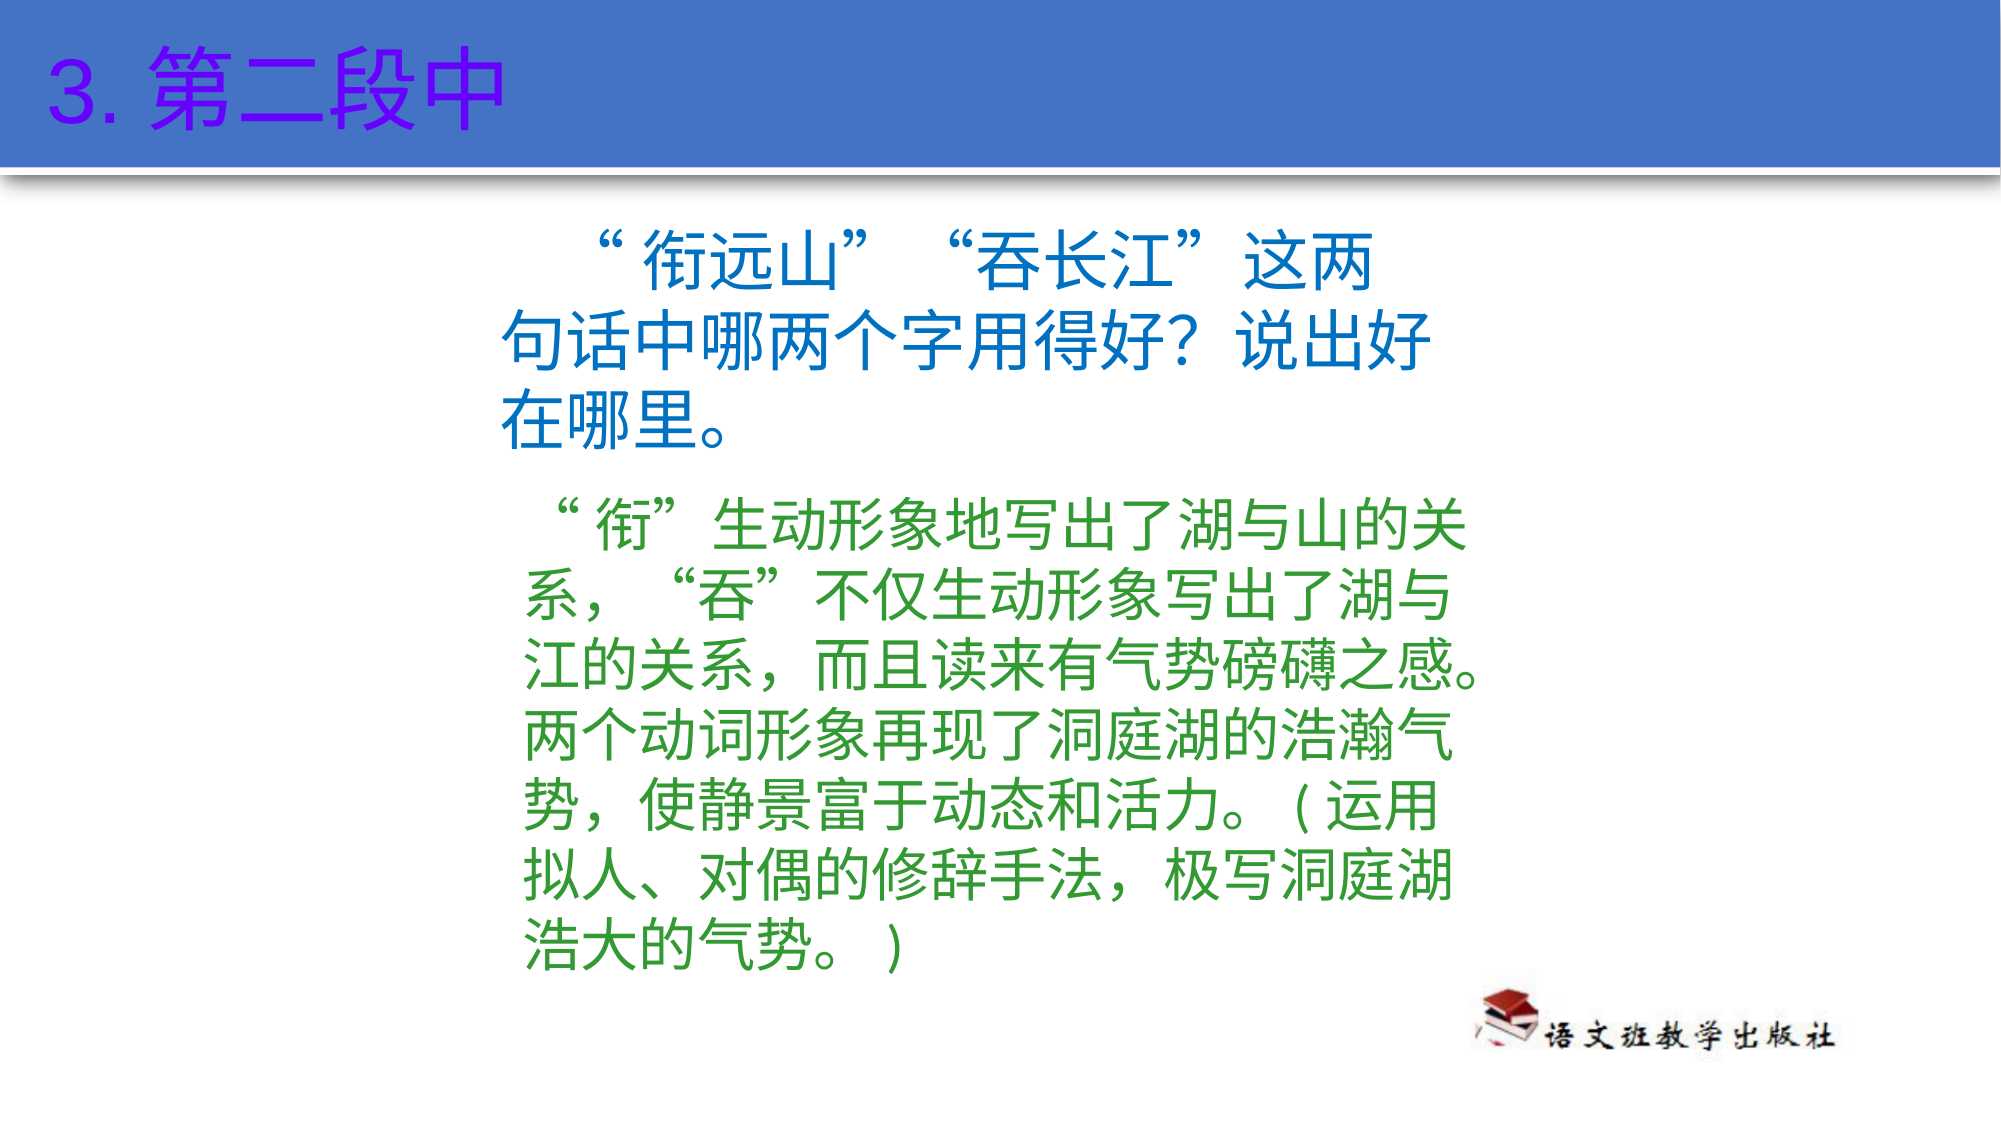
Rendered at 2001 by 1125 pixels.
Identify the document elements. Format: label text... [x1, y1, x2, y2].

text_box “衔远山”“吞长江”这两句话中哪两个字用得好？说出好在哪里。 [484, 210, 1457, 466]
picture [0, 0, 2001, 1125]
text_box 3.第二段中 [31, 24, 540, 150]
text_box “衔”生动形象地写出了湖与山的关系，“吞”不仅生动形象写出了湖与江的关系，而且读来有气势磅礴之感。两个动词形象再现了洞庭湖的浩瀚气势，使静景富于动态和活力。(运用拟人、对偶的修辞手法，极写洞庭湖浩大的气势。) [507, 480, 1504, 986]
